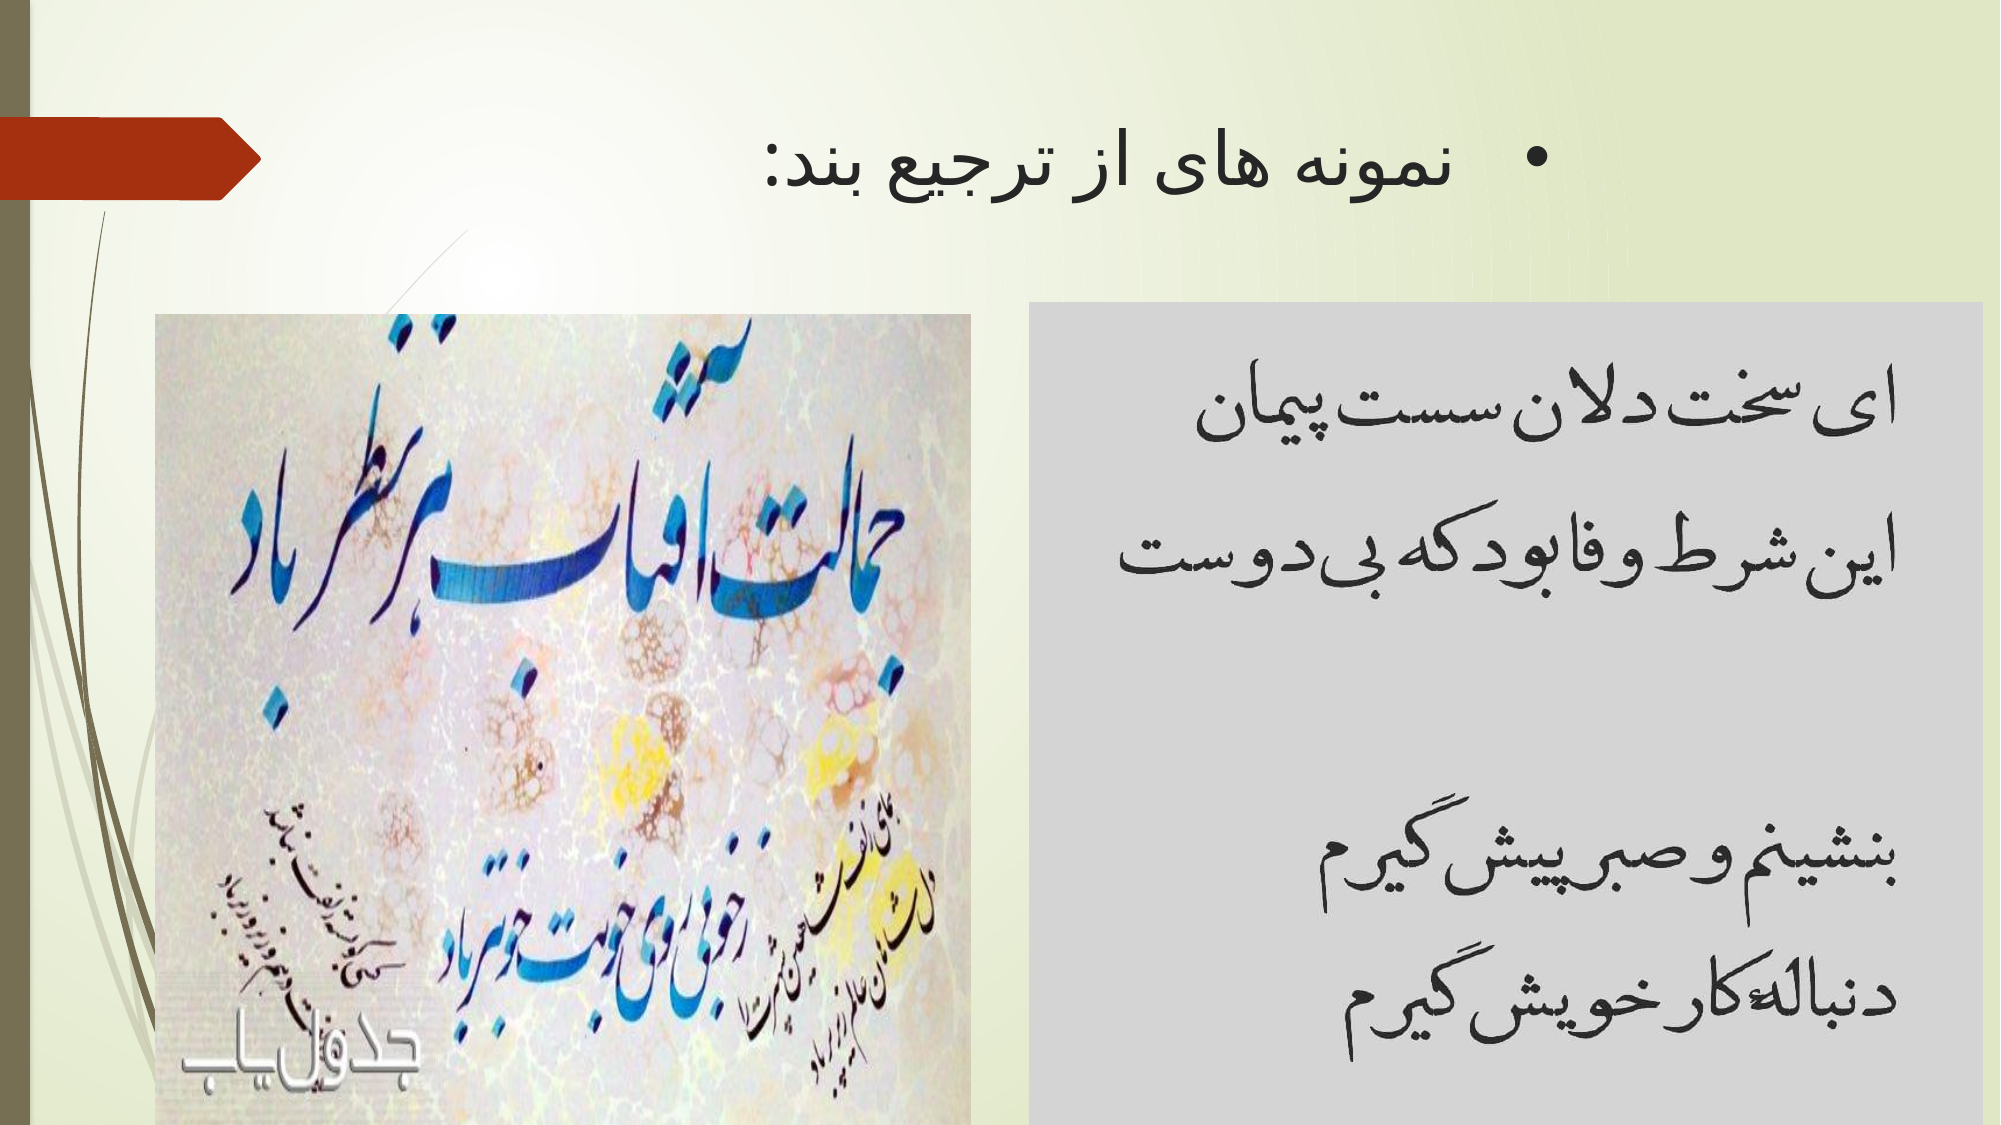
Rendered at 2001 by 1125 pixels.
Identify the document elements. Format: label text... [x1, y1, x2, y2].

title نمونه های از ترجیع بند: [425, 102, 1888, 313]
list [155, 314, 971, 1125]
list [1028, 302, 1983, 1125]
